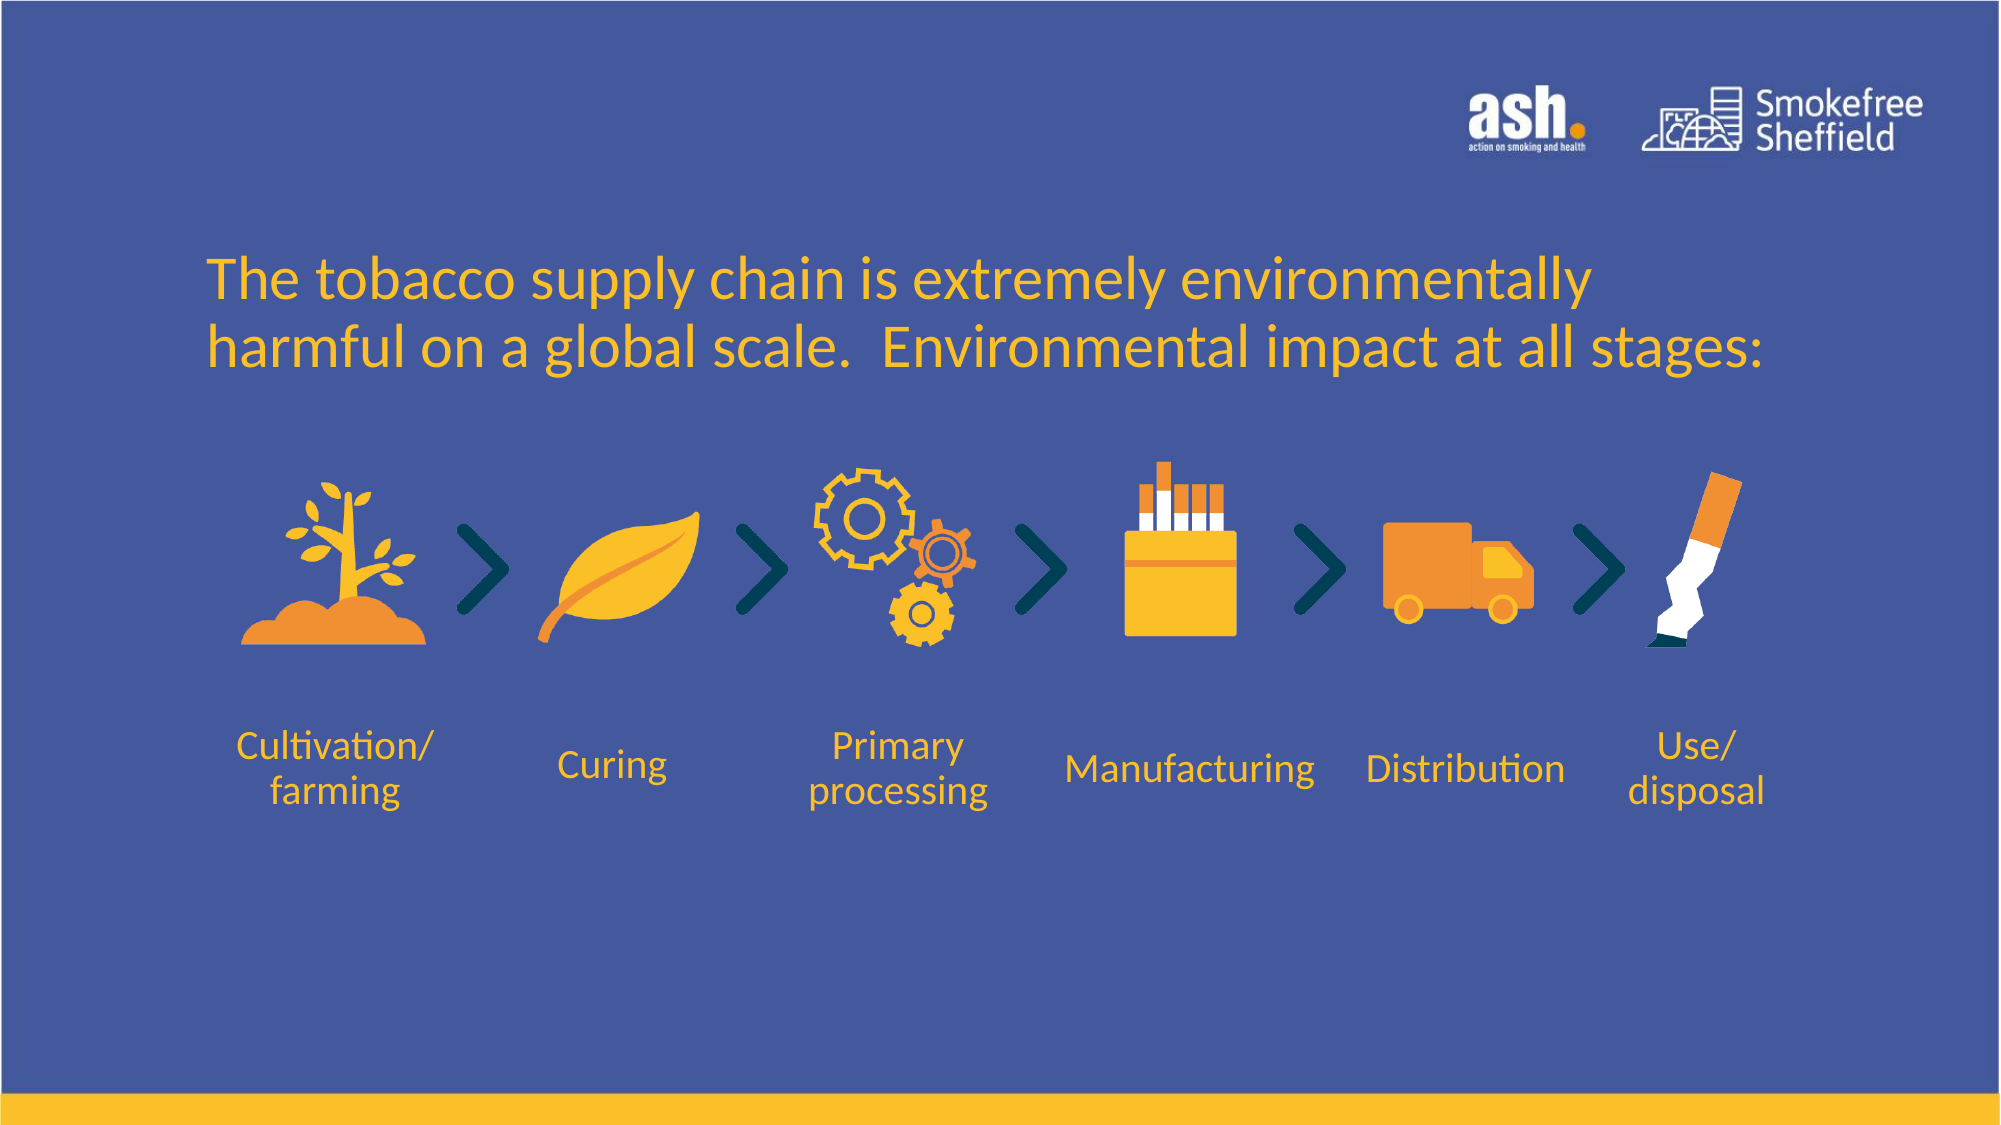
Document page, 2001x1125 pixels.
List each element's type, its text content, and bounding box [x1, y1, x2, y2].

picture [0, 0, 2000, 1125]
text_box The tobacco supply chain is extremely environmentally harmful on a global scale. Environmental impact at all stages: [191, 209, 1809, 418]
text_box Primary processing [714, 703, 1082, 834]
text_box Manufacturing [1045, 722, 1321, 816]
text_box Use/ disposal [1574, 722, 1819, 816]
text_box Curing [542, 711, 714, 818]
text_box Cultivation/ farming [152, 715, 519, 822]
text_box Distribution [1321, 722, 1574, 816]
